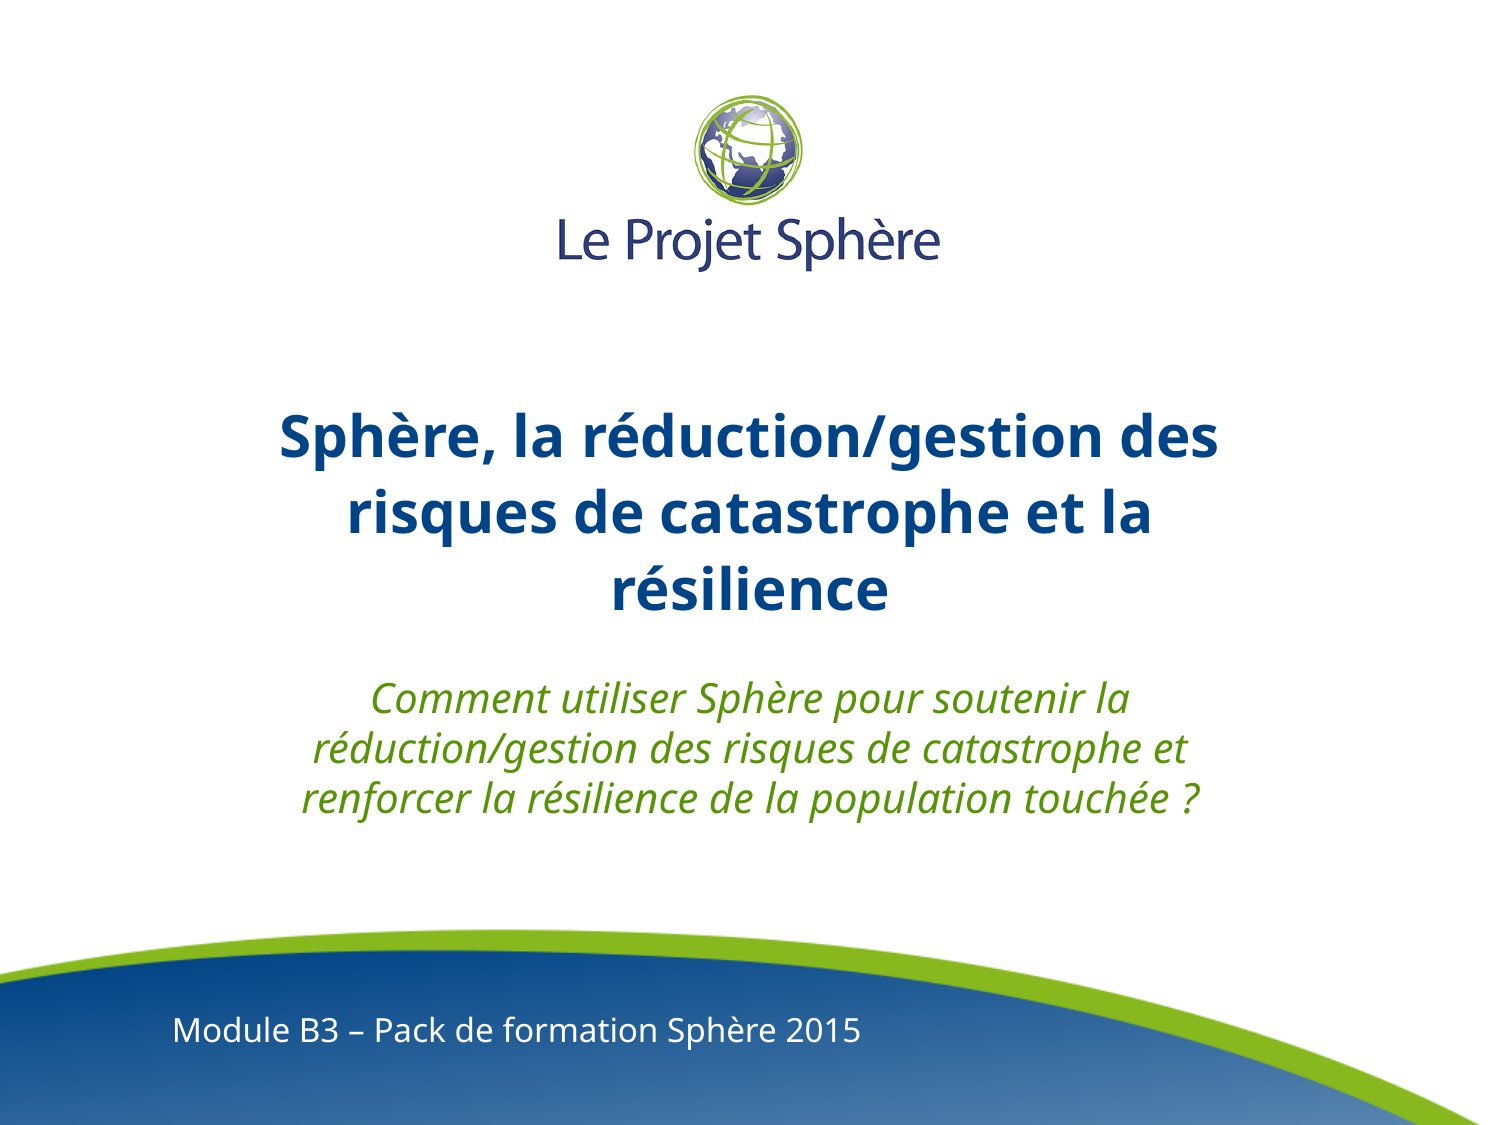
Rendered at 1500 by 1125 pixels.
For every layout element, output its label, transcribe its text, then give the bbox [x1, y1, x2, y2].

text_box Comment utiliser Sphère pour soutenir la réduction/gestion des risques de catastrophe et renforcer la résilience de la population touchée ? [279, 664, 1221, 859]
text_box Sphère, la réduction/gestion des risques de catastrophe et la résilience [248, 391, 1252, 623]
picture [0, 927, 1500, 1125]
picture [535, 85, 961, 277]
text_box Module B3 – Pack de formation Sphère 2015 [157, 1001, 913, 1056]
